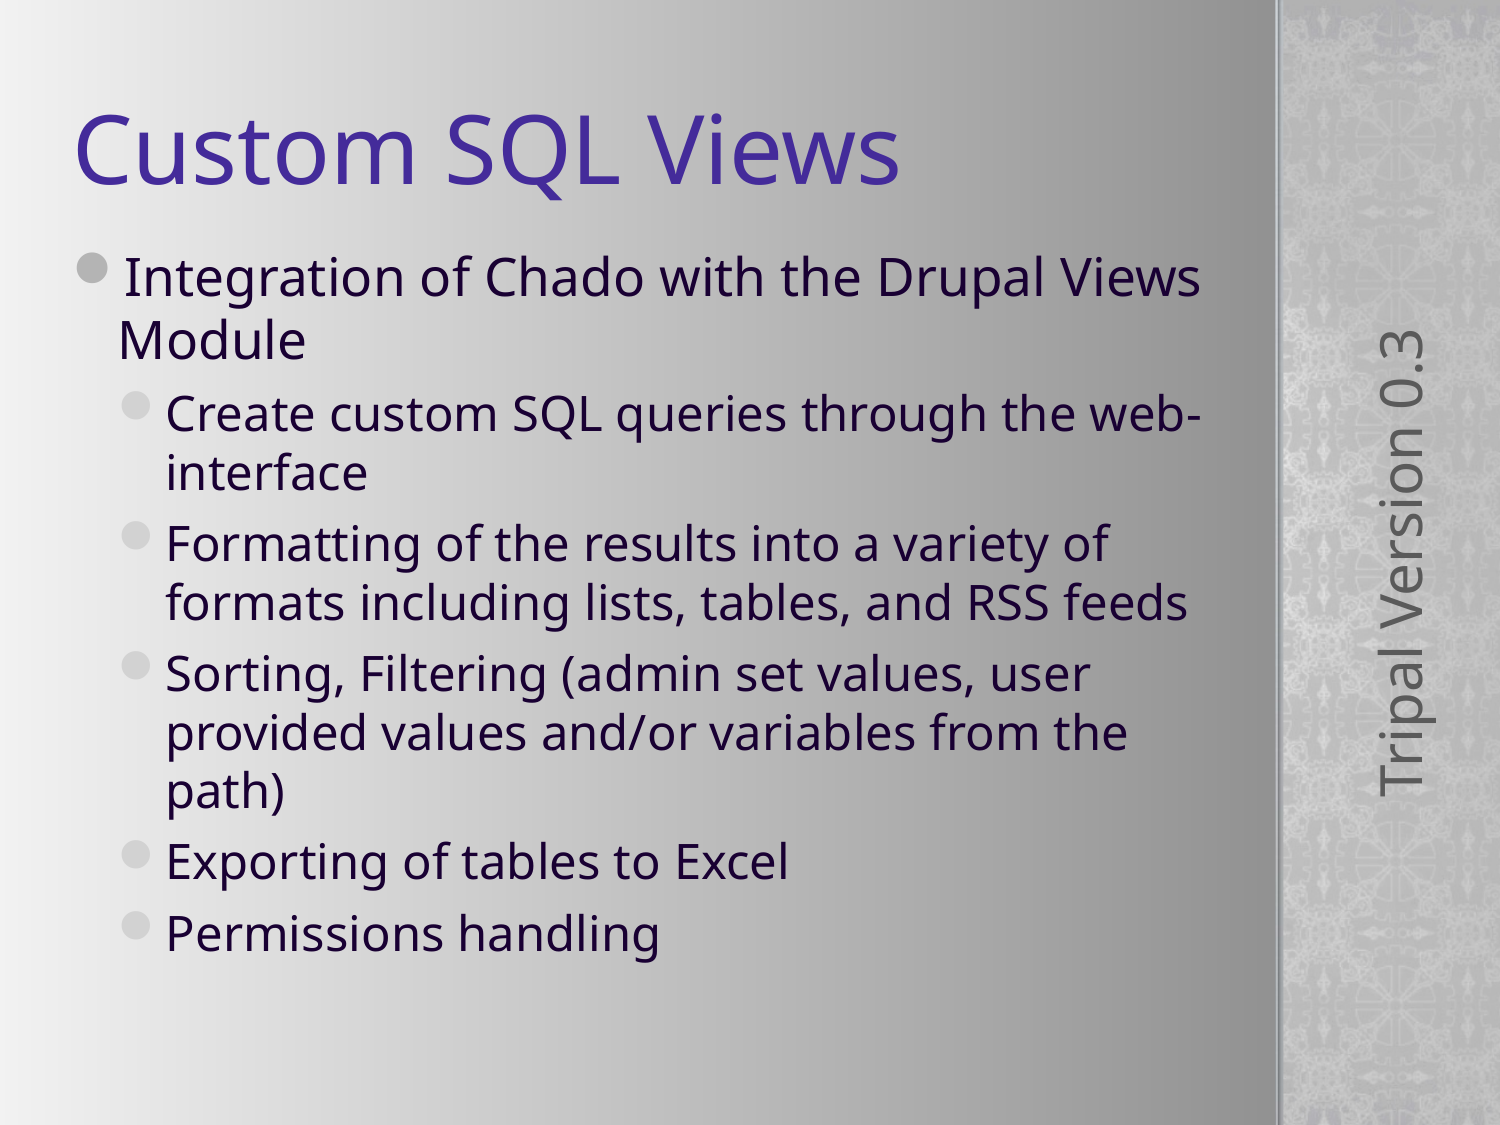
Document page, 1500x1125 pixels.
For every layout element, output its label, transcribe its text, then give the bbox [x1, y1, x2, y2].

title Custom SQL Views [57, 86, 1220, 207]
list Integration of Chado with the Drupal Views Module Create custom SQL queries through the web-interface Formatting of the results into a variety of formats including lists, tables, and RSS feeds Sorting, Filtering (admin set values, user provided values and/or variables from the path) Exporting of tables to Excel Permissions handling [57, 235, 1220, 978]
picture [1275, 0, 1500, 1125]
